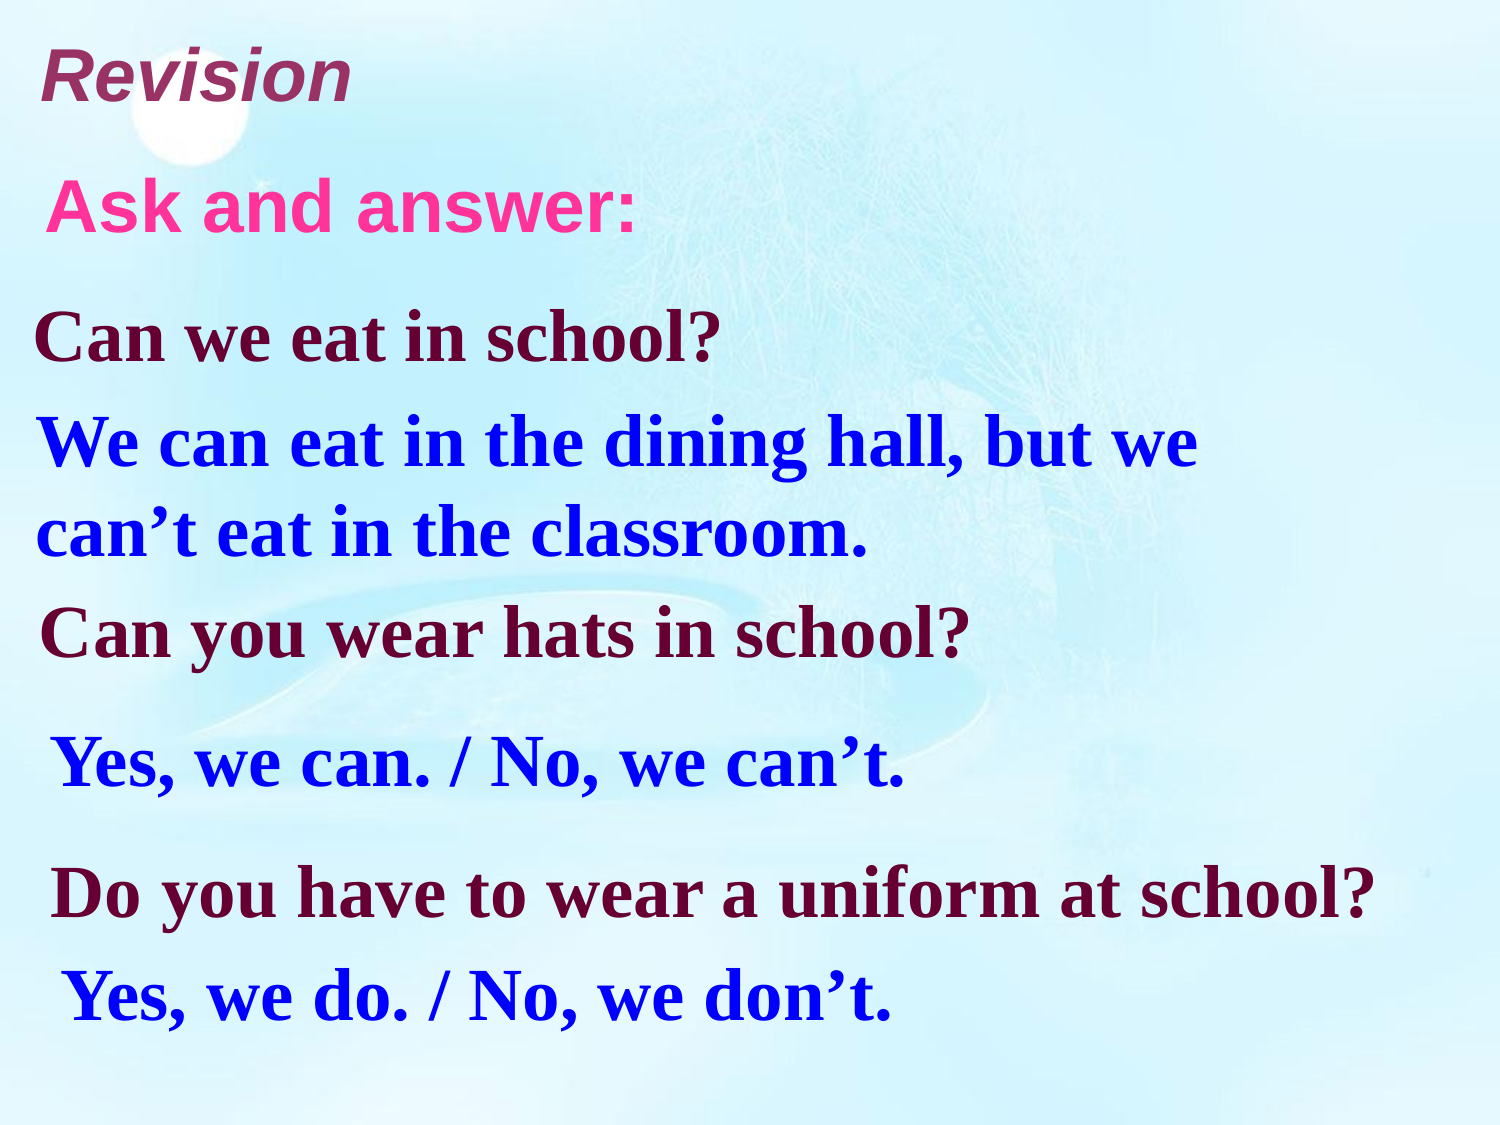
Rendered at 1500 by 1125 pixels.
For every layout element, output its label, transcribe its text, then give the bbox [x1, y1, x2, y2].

text_box Yes, we can. / No, we can’t. [34, 704, 923, 809]
text_box Do you have to wear a uniform at school? [35, 835, 1394, 941]
picture [0, 0, 1500, 1125]
text_box Revision [26, 18, 369, 124]
text_box Can we eat in school? [17, 278, 740, 384]
text_box Can you wear hats in school? [24, 575, 989, 681]
text_box Ask and answer: [29, 150, 656, 255]
text_box Yes, we do. / No, we don’t. [45, 937, 910, 1043]
text_box We can eat in the dining hall, but we can’t eat in the classroom. [20, 383, 1234, 579]
